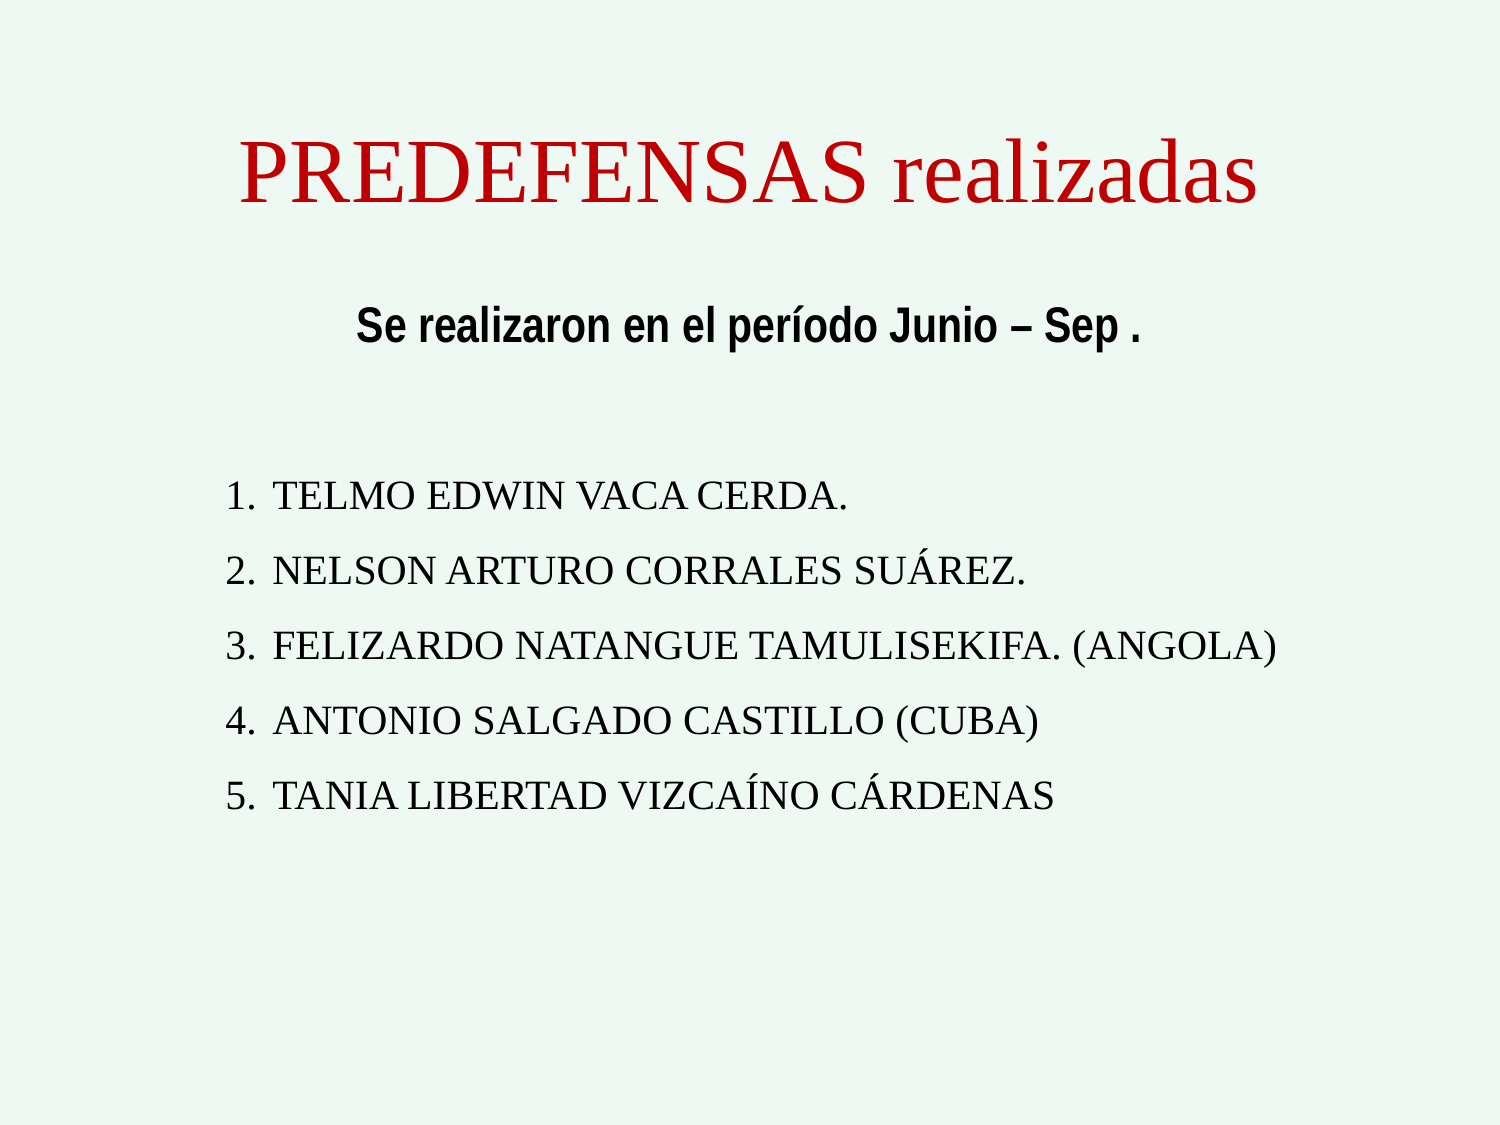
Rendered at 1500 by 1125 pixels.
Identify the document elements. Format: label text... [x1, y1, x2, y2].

title PREDEFENSAS realizadas [112, 99, 1388, 232]
text_box Se realizaron en el período Junio – Sep . TELMO EDWIN VACA CERDA. NELSON ARTURO CORRALES SUÁREZ. FELIZARDO NATANGUE TAMULISEKIFA. (ANGOLA) ANTONIO SALGADO CASTILLO (CUBA) TANIA LIBERTAD VIZCAÍNO CÁRDENAS [135, 255, 1365, 916]
